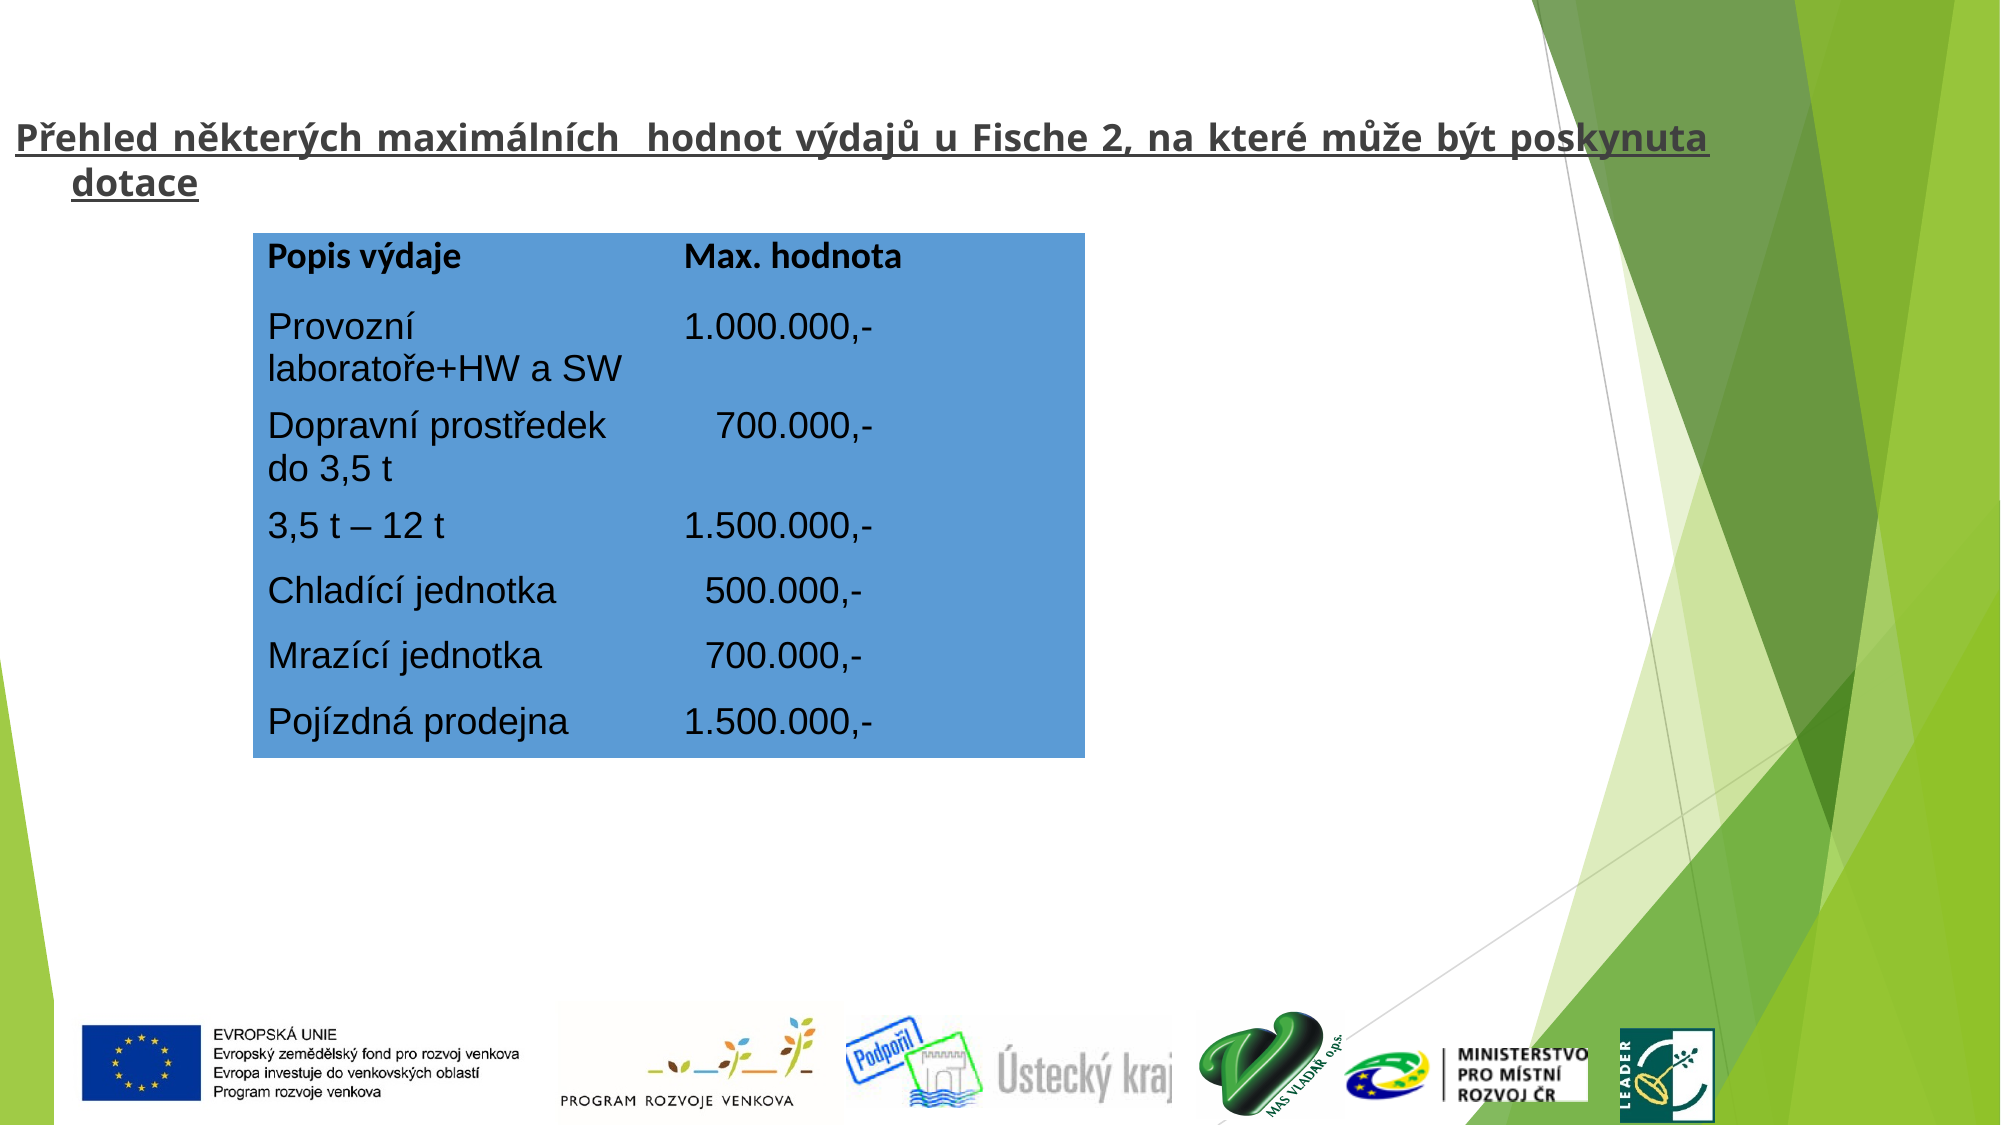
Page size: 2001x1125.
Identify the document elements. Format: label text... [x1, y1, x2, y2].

table_cell 1.000.000,- [669, 298, 1085, 398]
text_box [0, 67, 1726, 276]
table_header Popis výdaje [253, 233, 669, 298]
table_header Max. hodnota [669, 233, 1085, 298]
table_cell 500.000,- [669, 562, 1085, 627]
table_cell Pojízdná prodejna [253, 693, 669, 758]
table_cell 1.500.000,- [669, 497, 1085, 562]
table_cell 700.000,- [669, 398, 1085, 497]
table_cell 700.000,- [669, 627, 1085, 693]
text_box Přehled některých maximálních hodnot výdajů u Fische 2, na které může být poskynuta dotace [0, 106, 1725, 922]
table_cell Chladící jednotka [253, 562, 669, 627]
table_cell 3,5 t – 12 t [253, 497, 669, 562]
table_cell Provozní laboratoře+HW a SW [253, 298, 669, 398]
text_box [54, 1001, 1715, 1125]
table_cell Dopravní prostředek do 3,5 t [253, 398, 669, 497]
table_cell Mrazící jednotka [253, 627, 669, 693]
table_cell 1.500.000,- [669, 693, 1085, 758]
